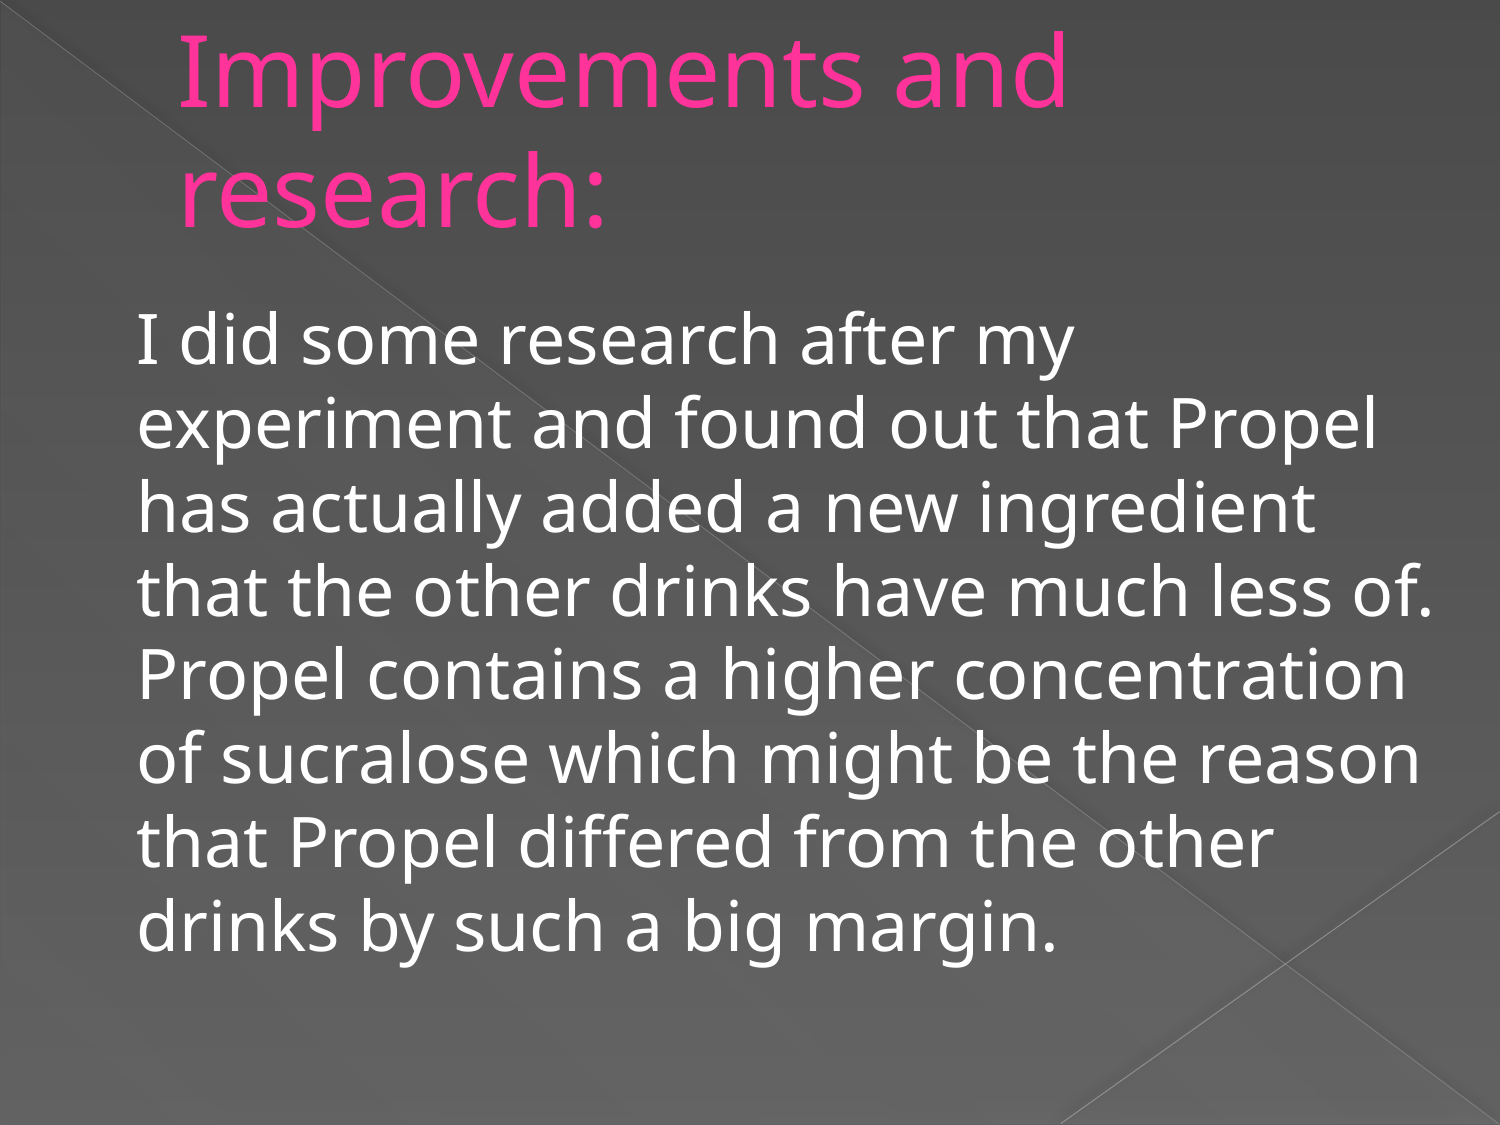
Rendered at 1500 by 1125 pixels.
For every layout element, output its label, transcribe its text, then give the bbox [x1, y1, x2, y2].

list I did some research after my experiment and found out that Propel has actually added a new ingredient that the other drinks have much less of. Propel contains a higher concentration of sucralose which might be the reason that Propel differed from the other drinks by such a big margin. [50, 287, 1463, 1088]
text_box Improvements and research: [162, 0, 1238, 255]
